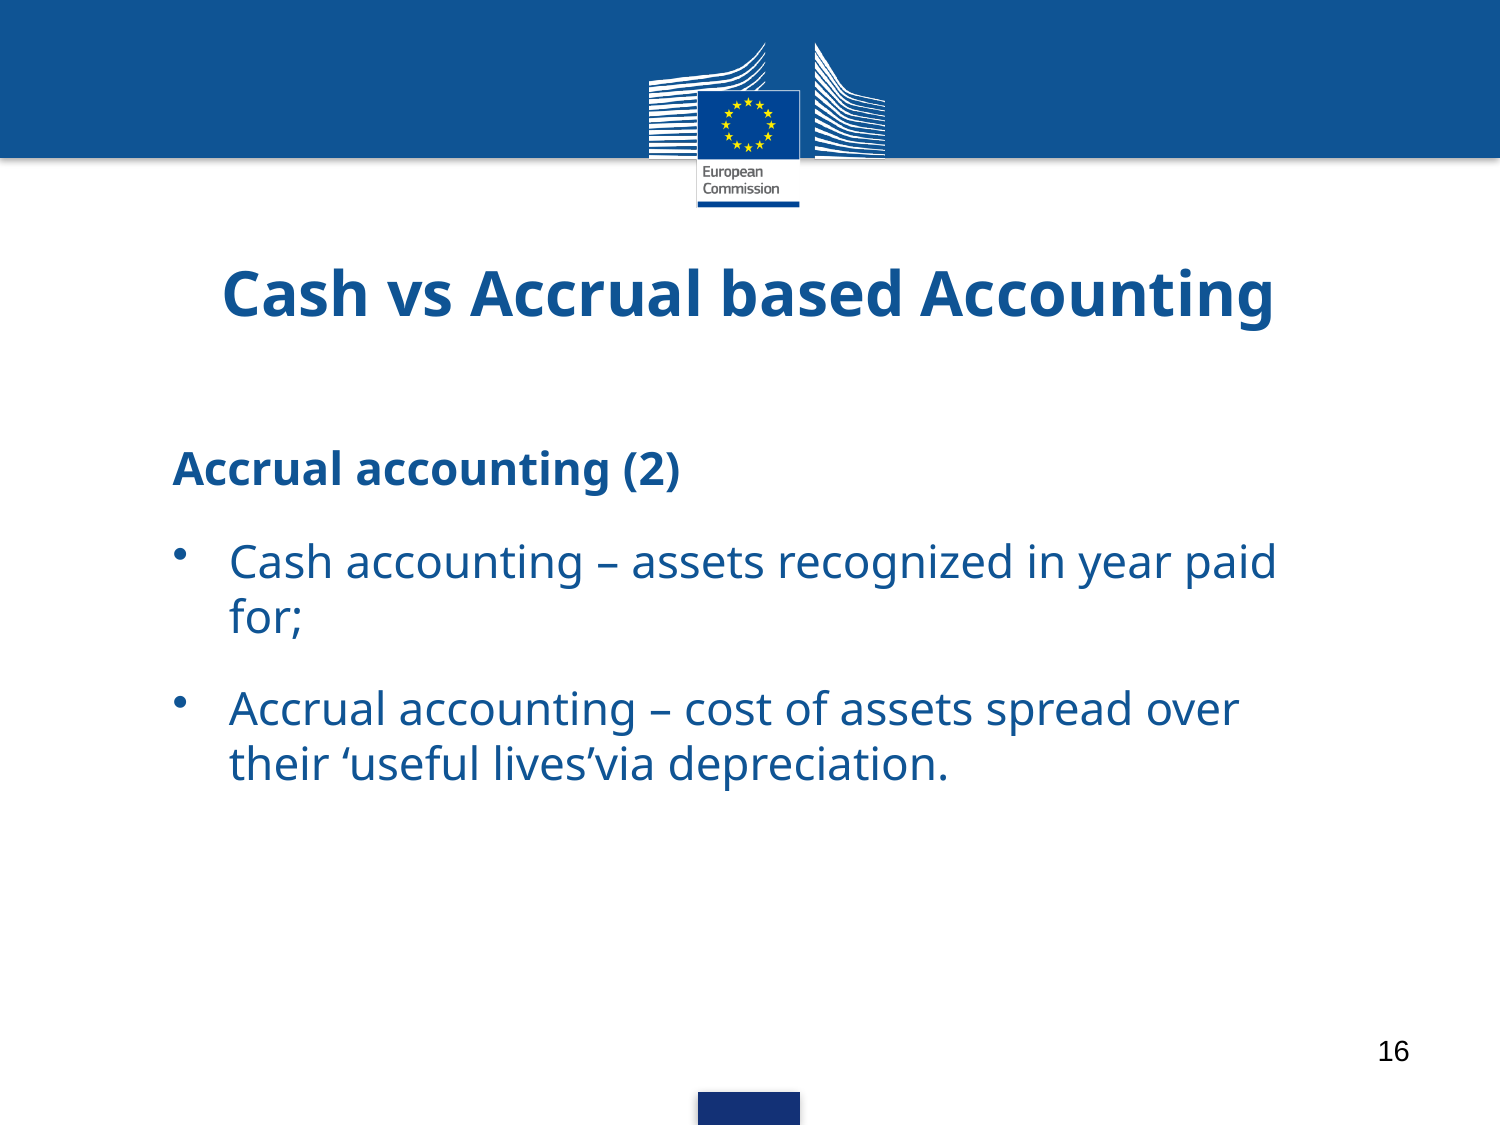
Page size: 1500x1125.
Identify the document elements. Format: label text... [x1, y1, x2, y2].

list Accrual accounting (2) Cash accounting – assets recognized in year paid for; Accrual accounting – cost of assets spread over their ‘useful lives’via depreciation. [157, 432, 1341, 860]
slide_number 16 [1074, 1024, 1426, 1103]
title Cash vs Accrual based Accounting [0, 197, 1499, 386]
picture [649, 42, 885, 197]
